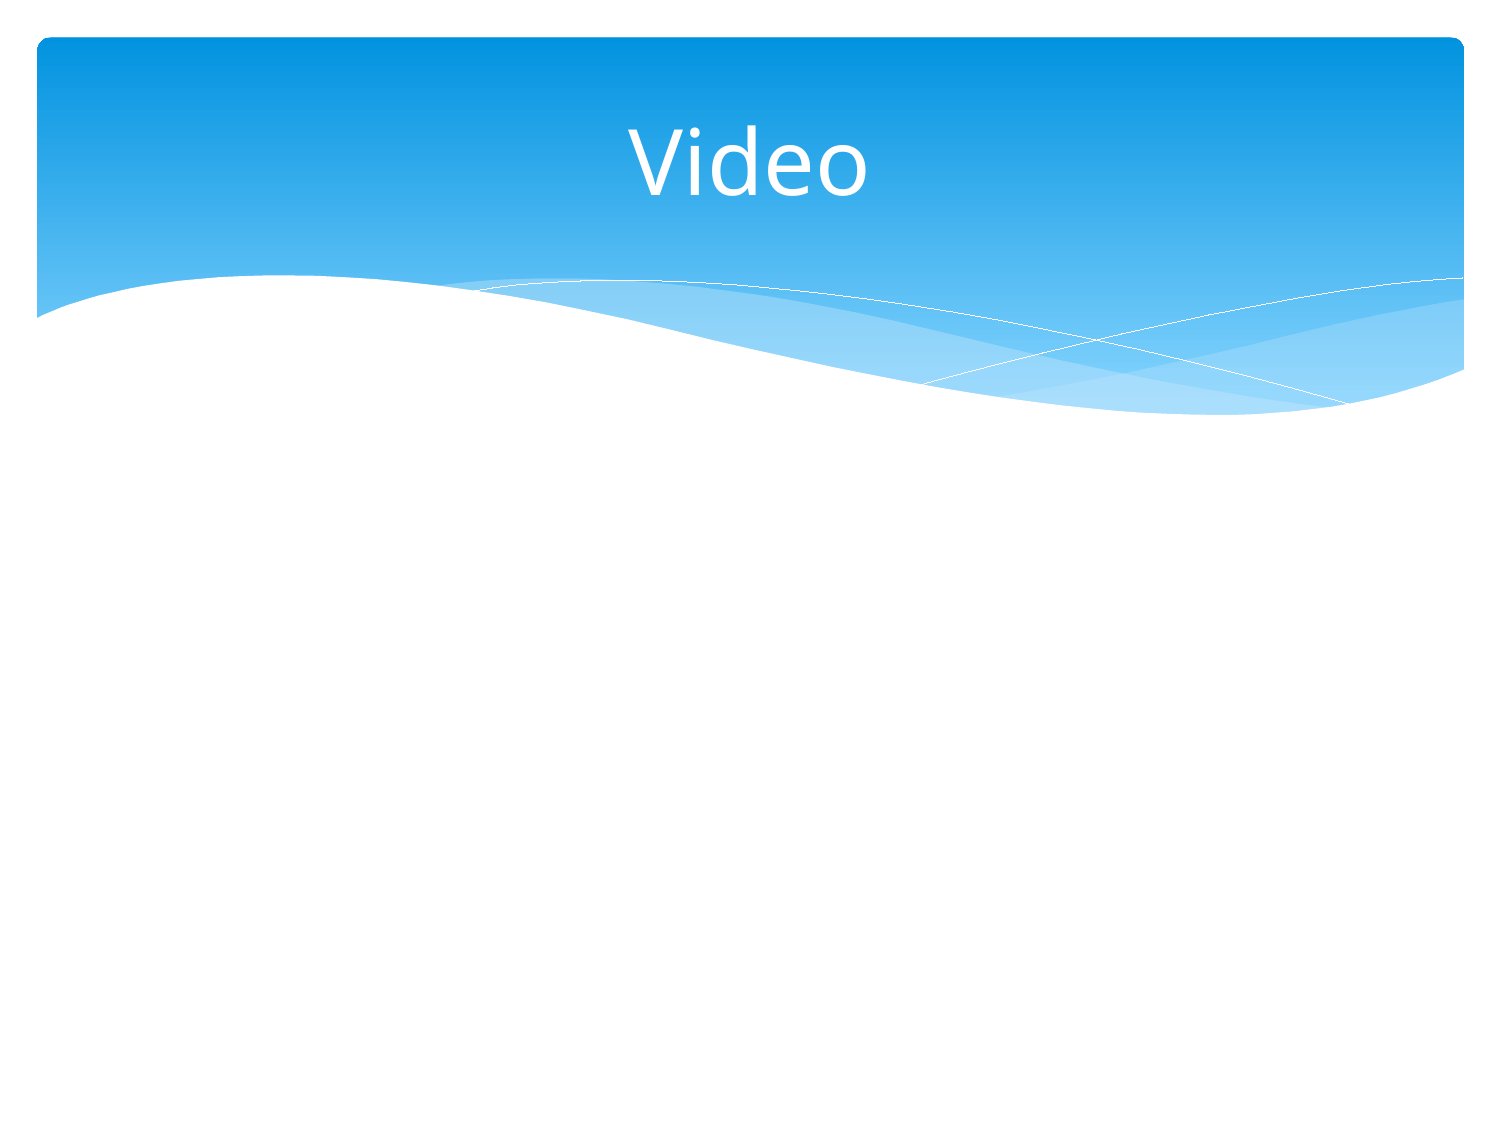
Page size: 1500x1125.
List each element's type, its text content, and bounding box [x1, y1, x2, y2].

title Video [75, 55, 1425, 261]
